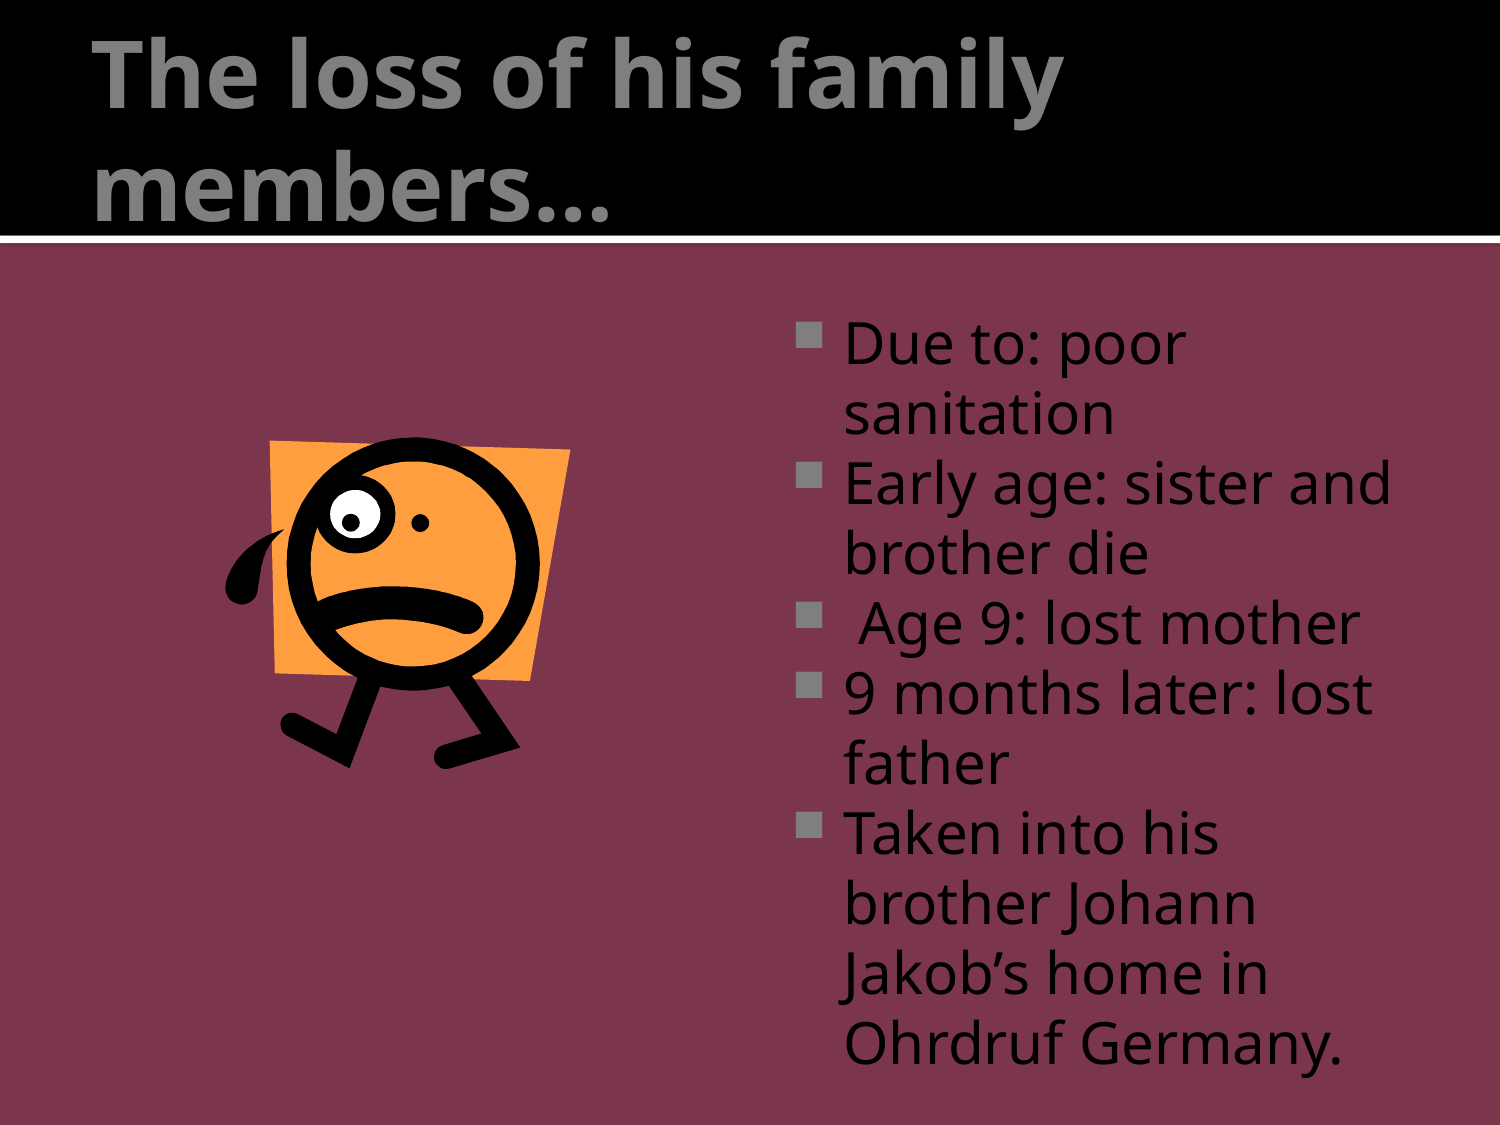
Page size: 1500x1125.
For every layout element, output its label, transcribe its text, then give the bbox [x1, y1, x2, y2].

title The loss of his family members… [75, 24, 1425, 231]
list Due to: poor sanitation Early age: sister and brother die Age 9: lost mother 9 months later: lost father Taken into his brother Johann Jakob’s home in Ohrdruf Germany. [762, 291, 1425, 1050]
picture [224, 437, 571, 771]
